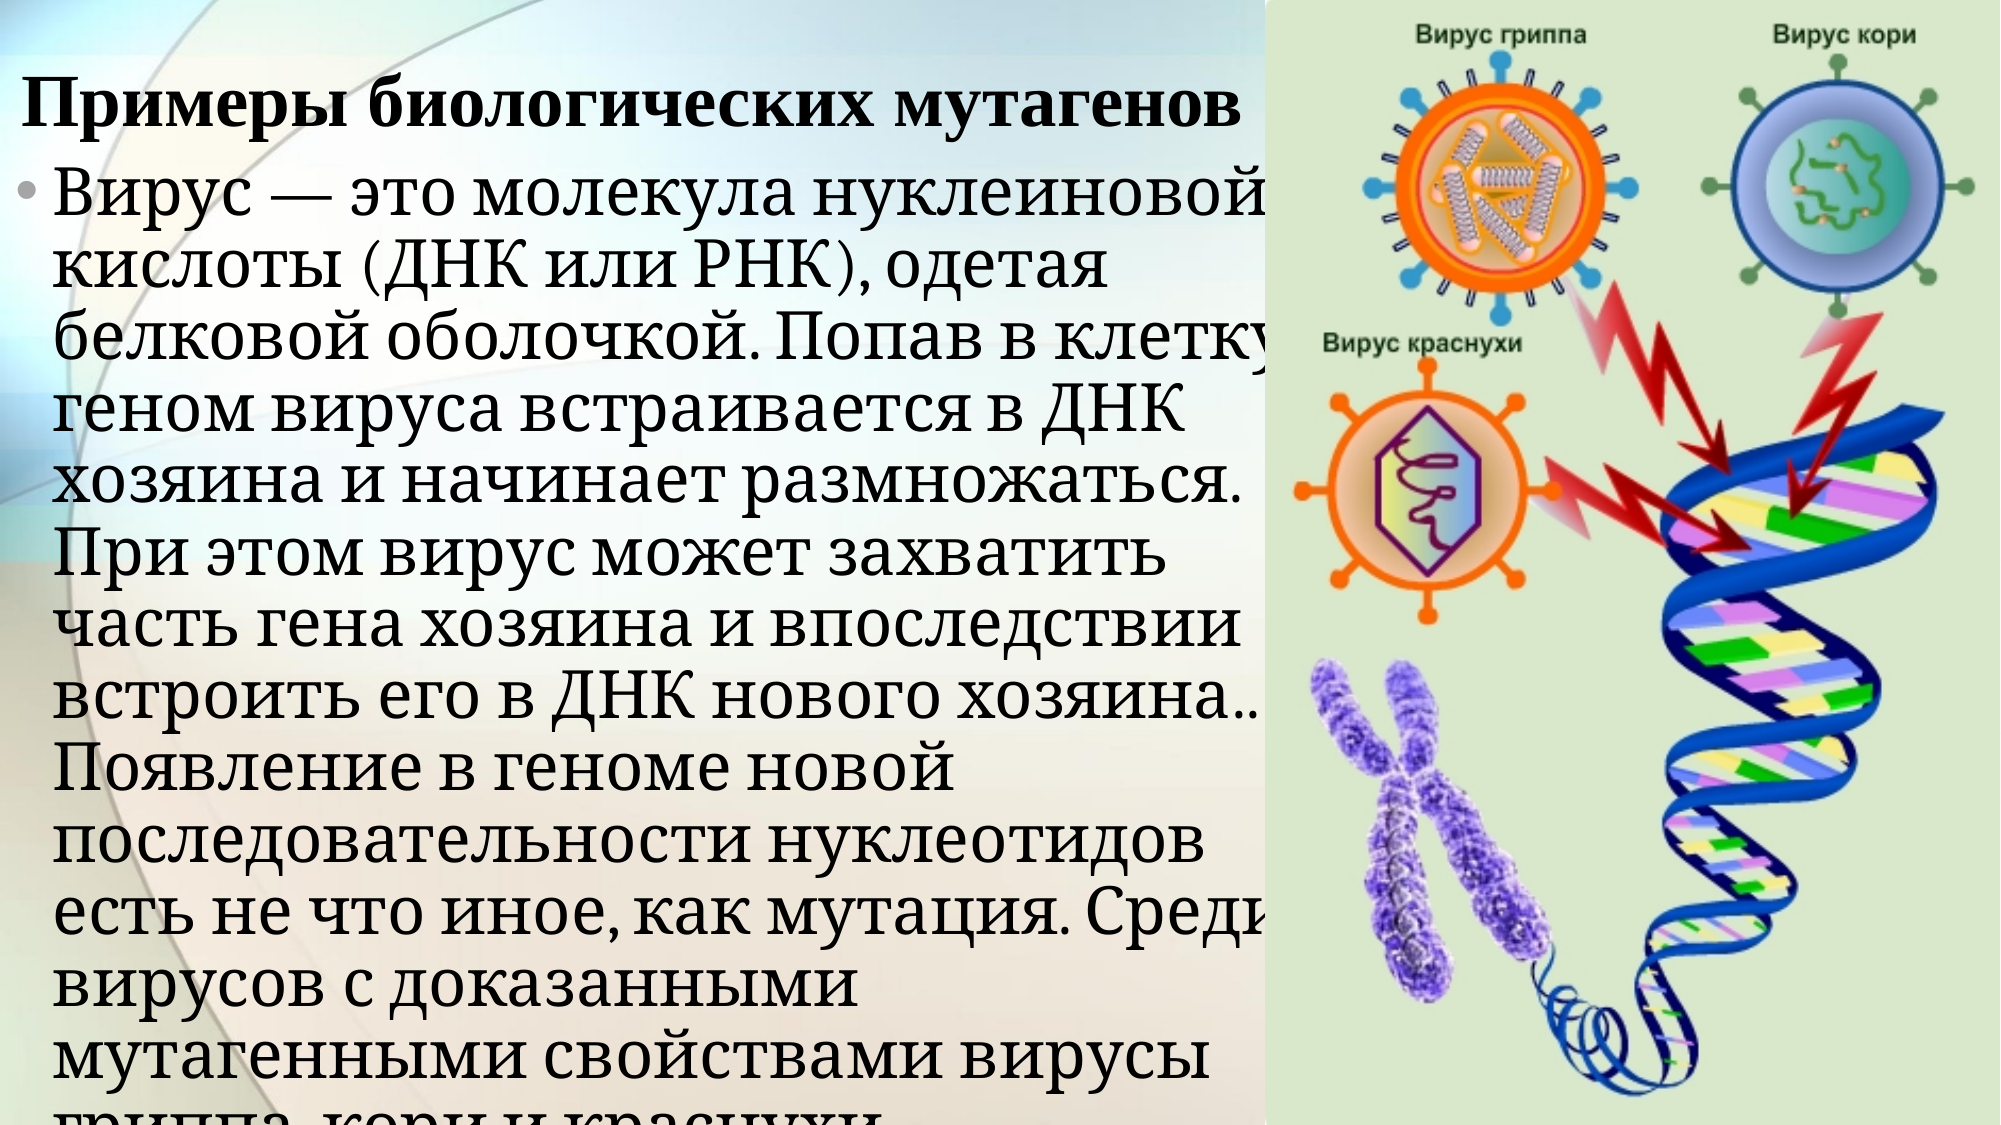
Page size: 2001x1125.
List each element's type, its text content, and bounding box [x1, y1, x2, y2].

text_box Примеры биологических мутагенов [6, 44, 1255, 149]
picture [0, 0, 2001, 1125]
list Вирус — это молекула нуклеиновой кислоты (ДНК или РНК), одетая белковой оболочкой. Попав в клетку, геном вируса встраивается в ДНК хозяина и начинает размножаться. При этом вирус может захватить часть гена хозяина и впоследствии встроить его в ДНК нового хозяина.. Появление в геноме новой последовательности нуклеотидов есть не что иное, как мутация. Среди вирусов с доказанными мутагенными свойствами вирусы гриппа, кори и краснухи. [0, 150, 1255, 864]
